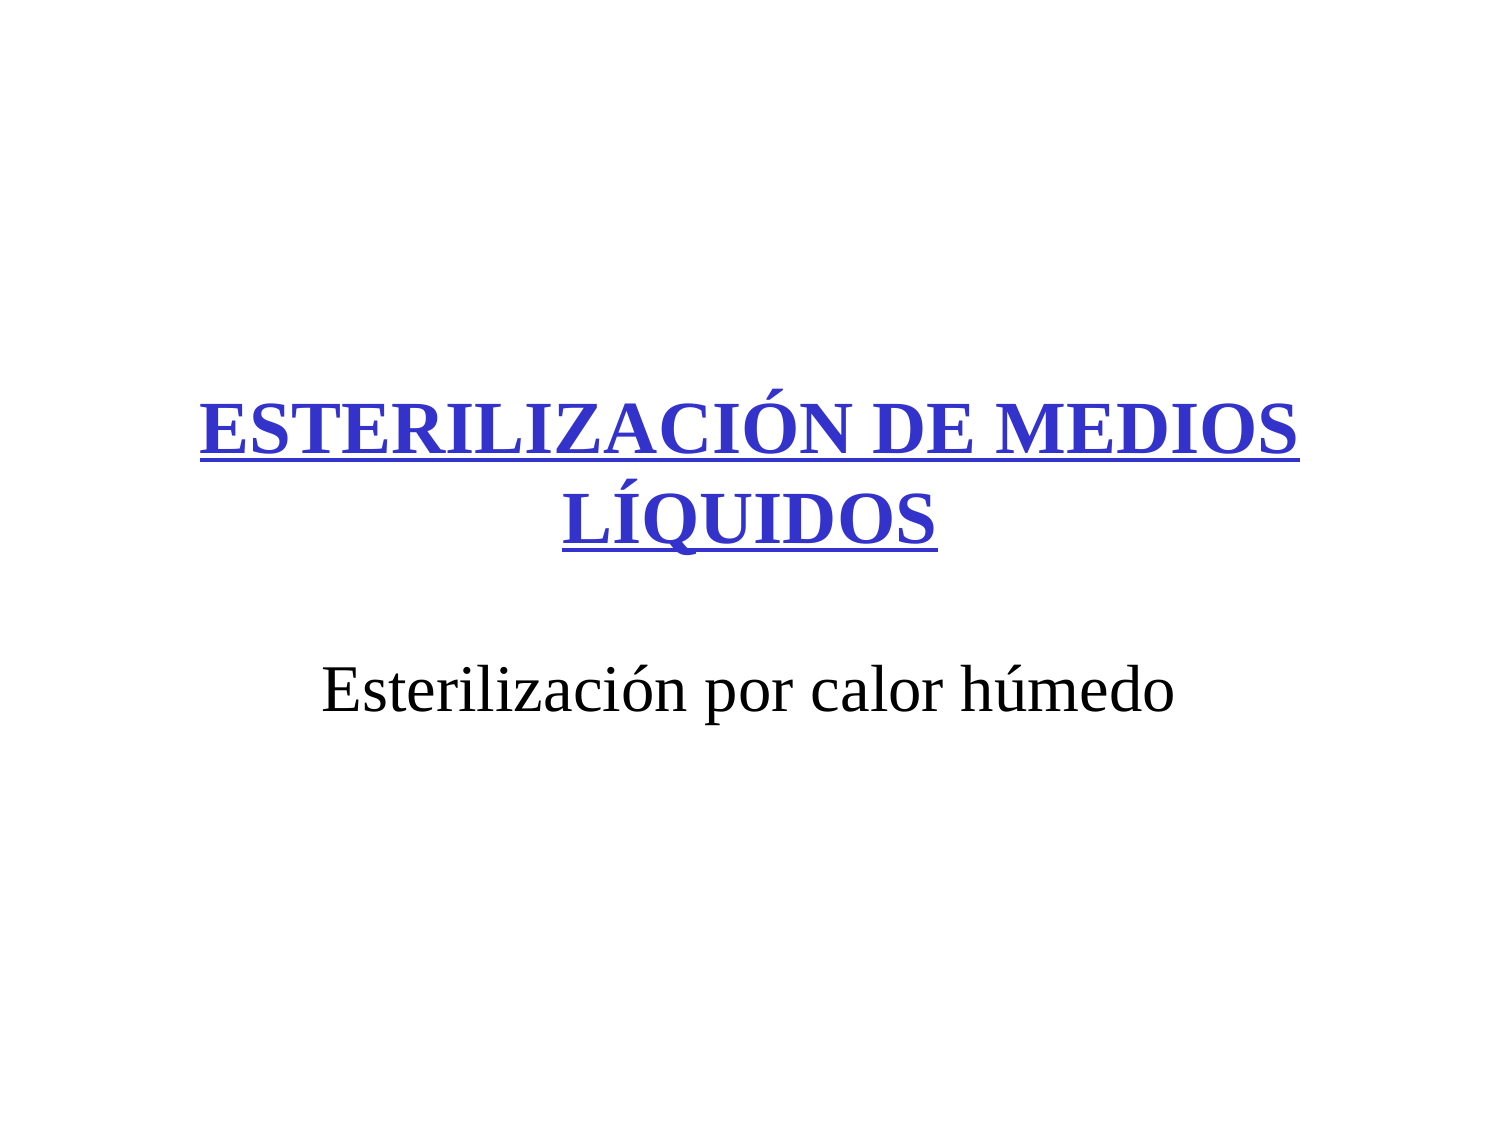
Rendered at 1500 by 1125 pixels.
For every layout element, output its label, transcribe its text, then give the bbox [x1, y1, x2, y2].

subtitle Esterilización por calor húmedo [224, 637, 1276, 926]
title ESTERILIZACIÓN DE MEDIOS LÍQUIDOS [112, 374, 1388, 563]
